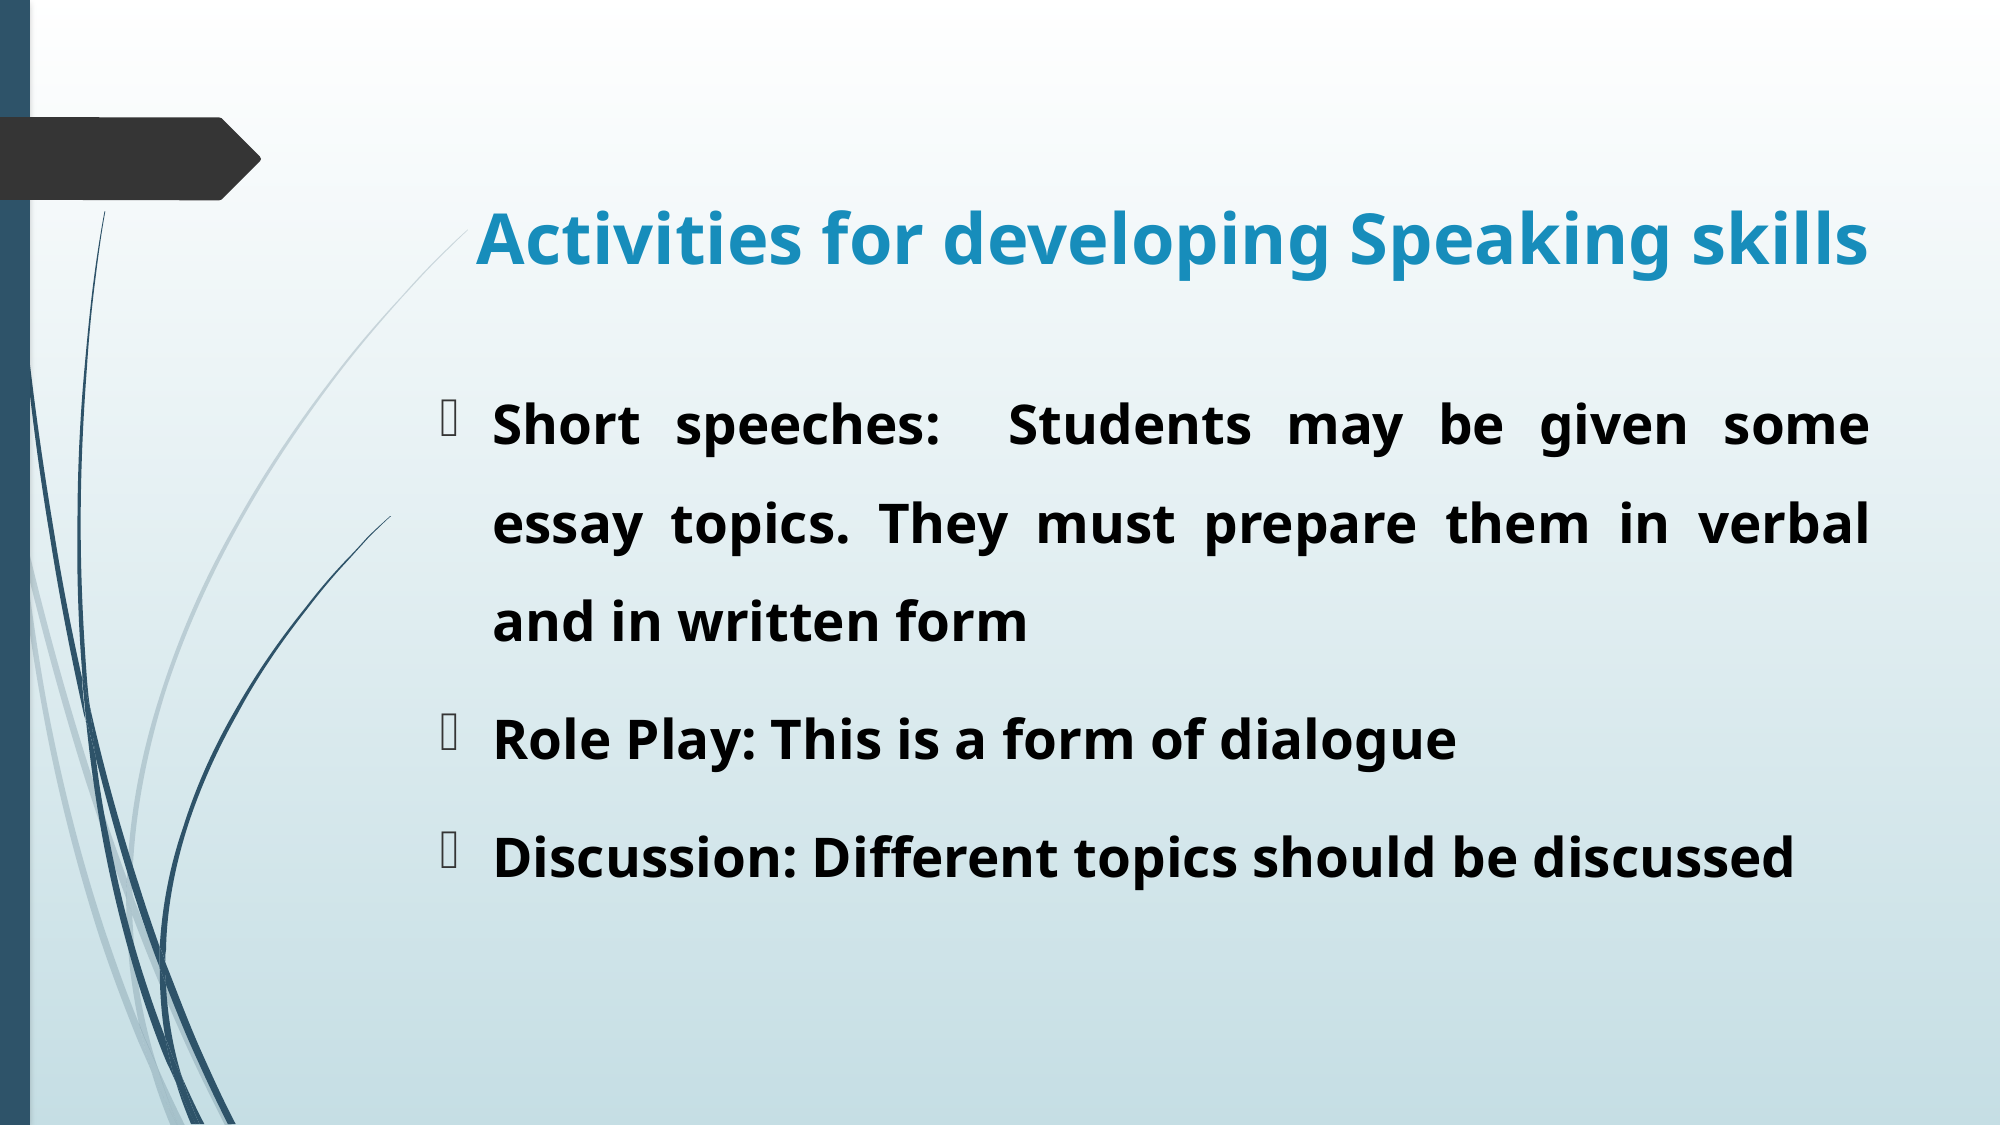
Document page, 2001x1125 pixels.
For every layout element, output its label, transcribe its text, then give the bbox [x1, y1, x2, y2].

title Activities for developing Speaking skills [425, 102, 1888, 313]
list Short speeches: Students may be given some essay topics. They must prepare them in verbal and in written form Role Play: This is a form of dialogue Discussion: Different topics should be discussed [424, 350, 1888, 970]
